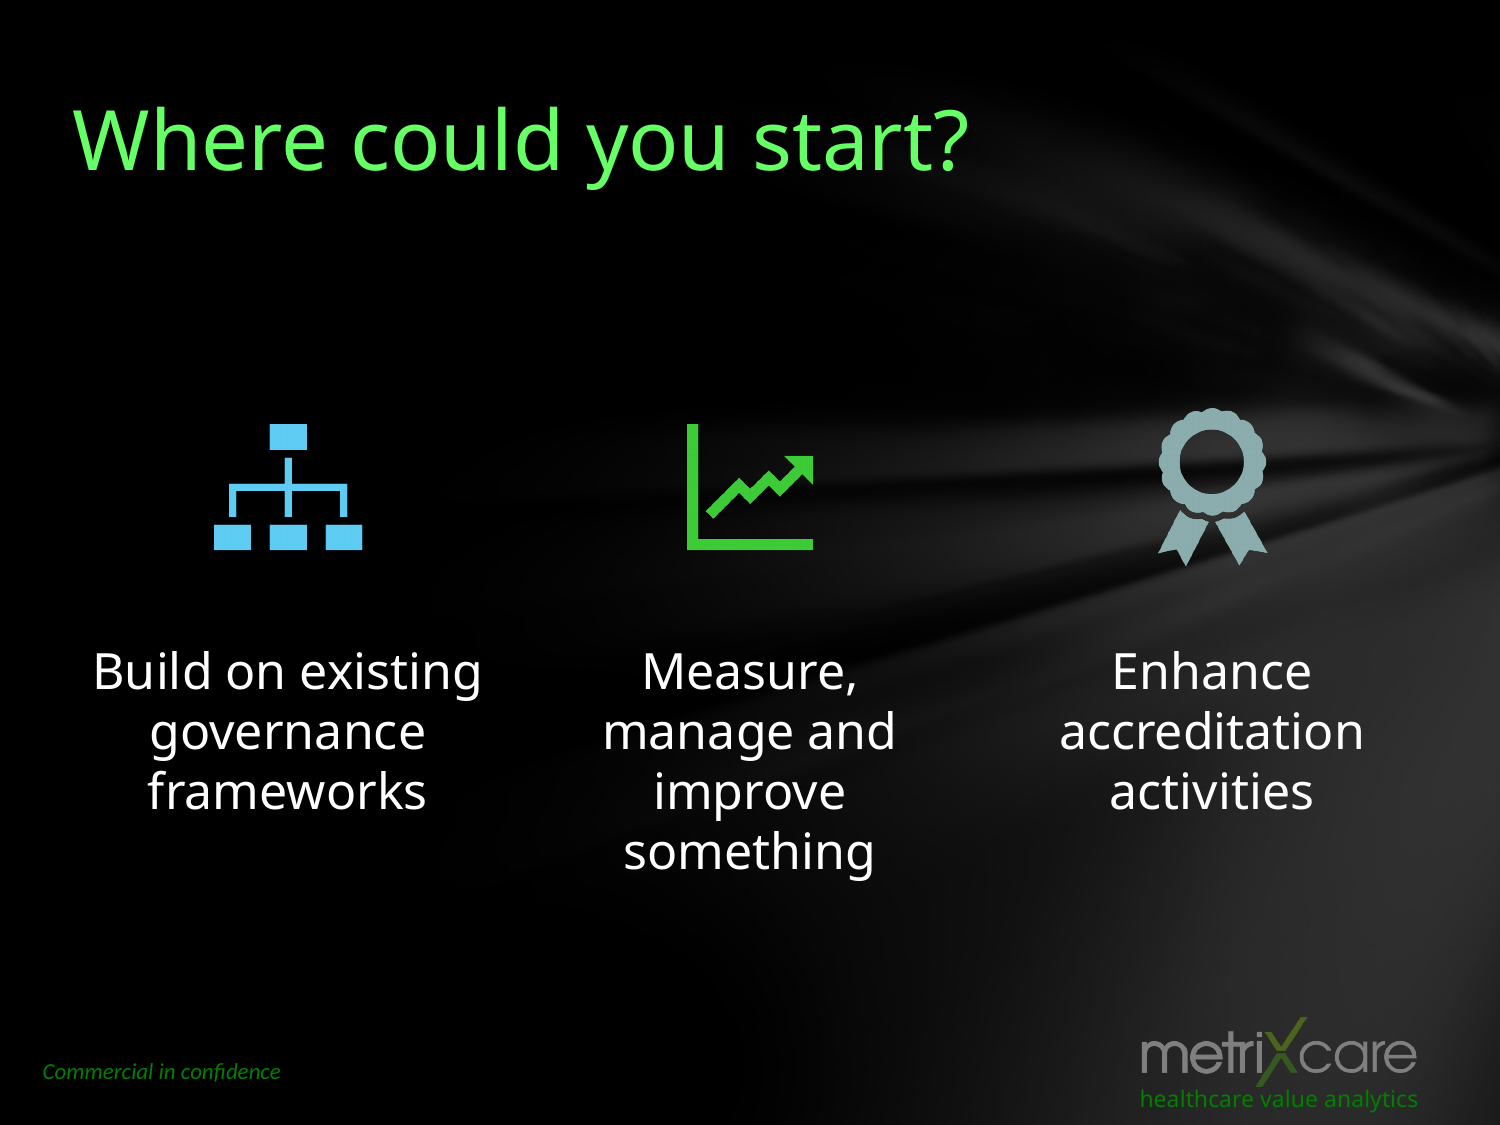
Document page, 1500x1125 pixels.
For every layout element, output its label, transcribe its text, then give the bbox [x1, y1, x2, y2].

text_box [79, 332, 1421, 891]
picture [1118, 1011, 1440, 1094]
title Where could you start? [57, 19, 1318, 195]
